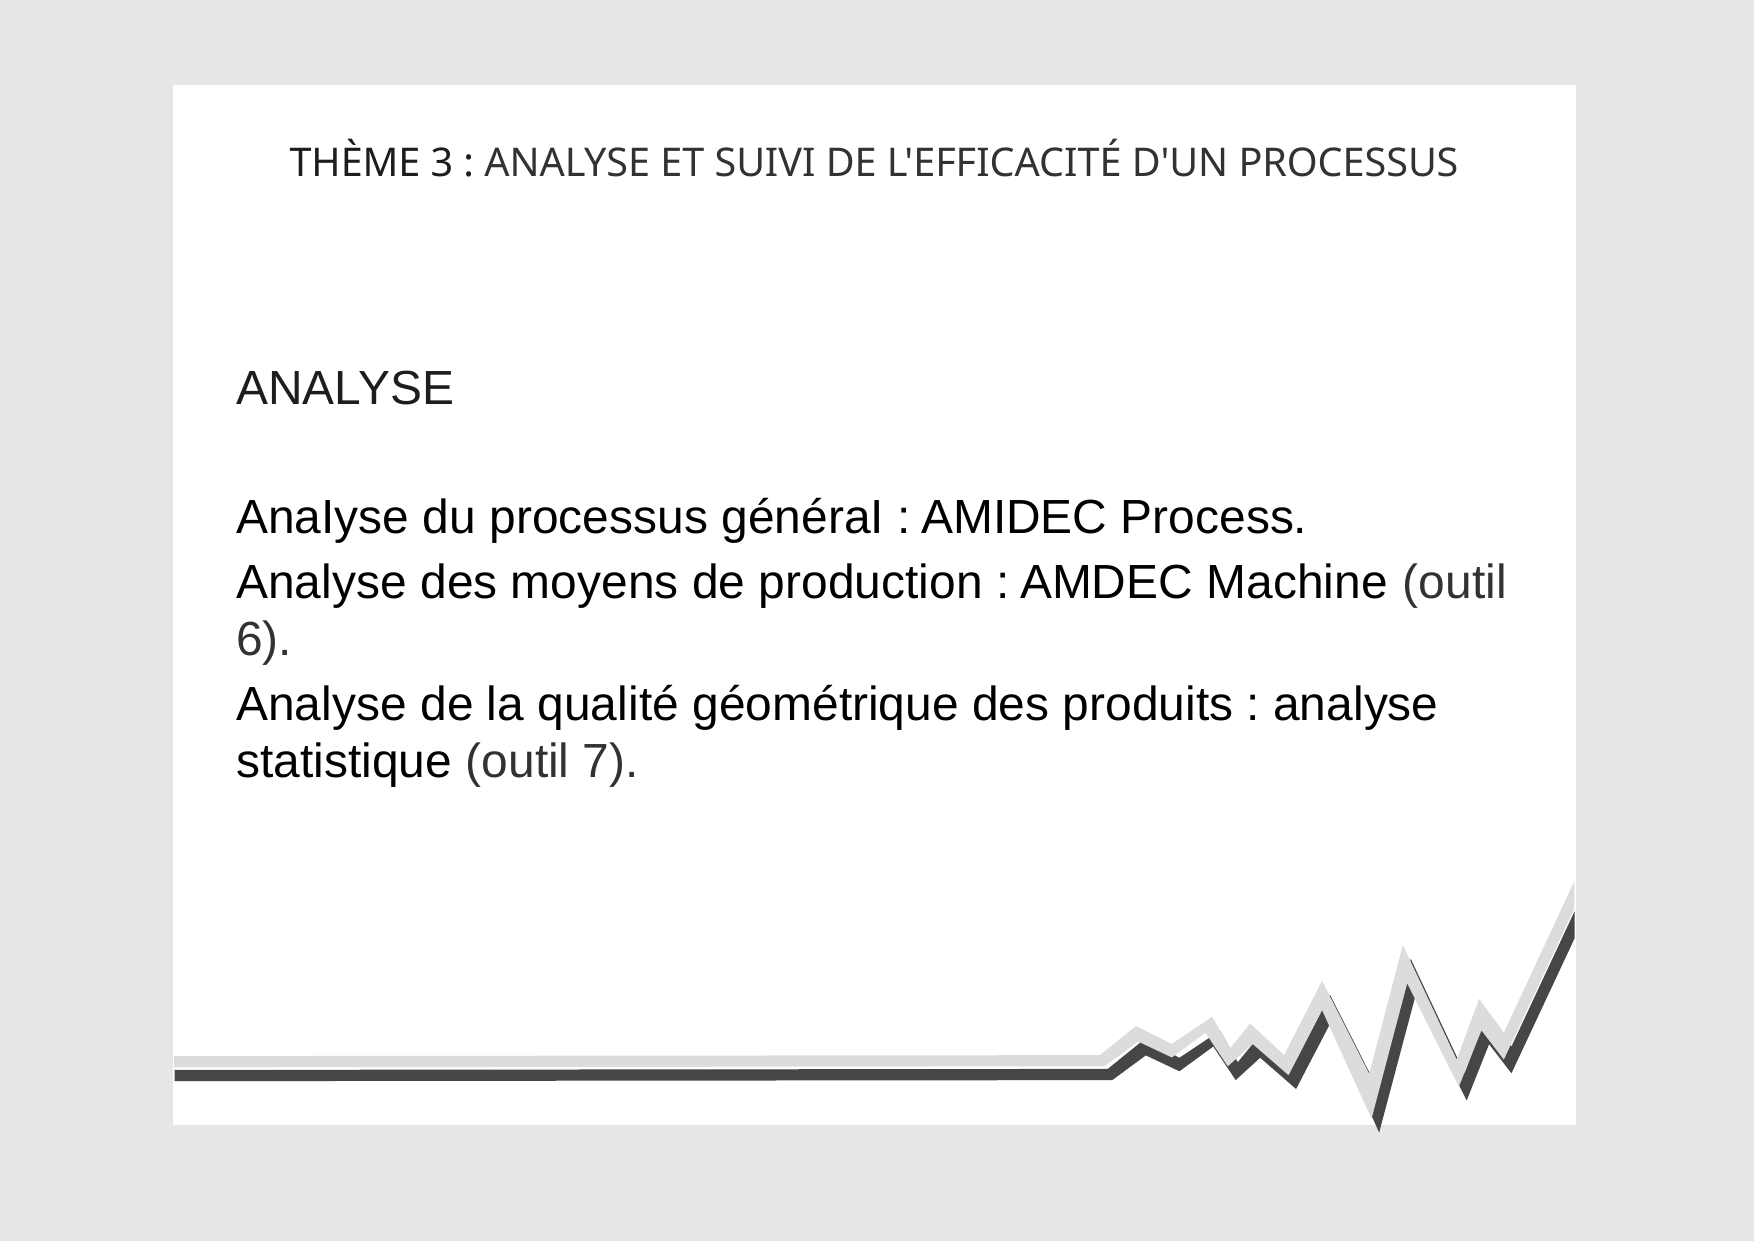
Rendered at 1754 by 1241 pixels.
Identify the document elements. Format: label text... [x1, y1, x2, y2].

text_box ANALYSE AnaIyse du processus généraI : AMIDEC Process. Analyse des moyens de production : AMDEC Machine (outil 6). Analyse de la qualité géométrique des produits : analyse statistique (outil 7). [236, 356, 1512, 788]
text_box THÈME 3 : ANALYSE ET SUIVI DE L'EFFICACITÉ D'UN PROCESSUS [175, 129, 1574, 185]
text_box [173, 85, 1575, 1124]
text_box [1372, 985, 1415, 1133]
text_box [1459, 911, 1575, 1101]
text_box [174, 880, 1575, 1119]
text_box [174, 1013, 1329, 1089]
